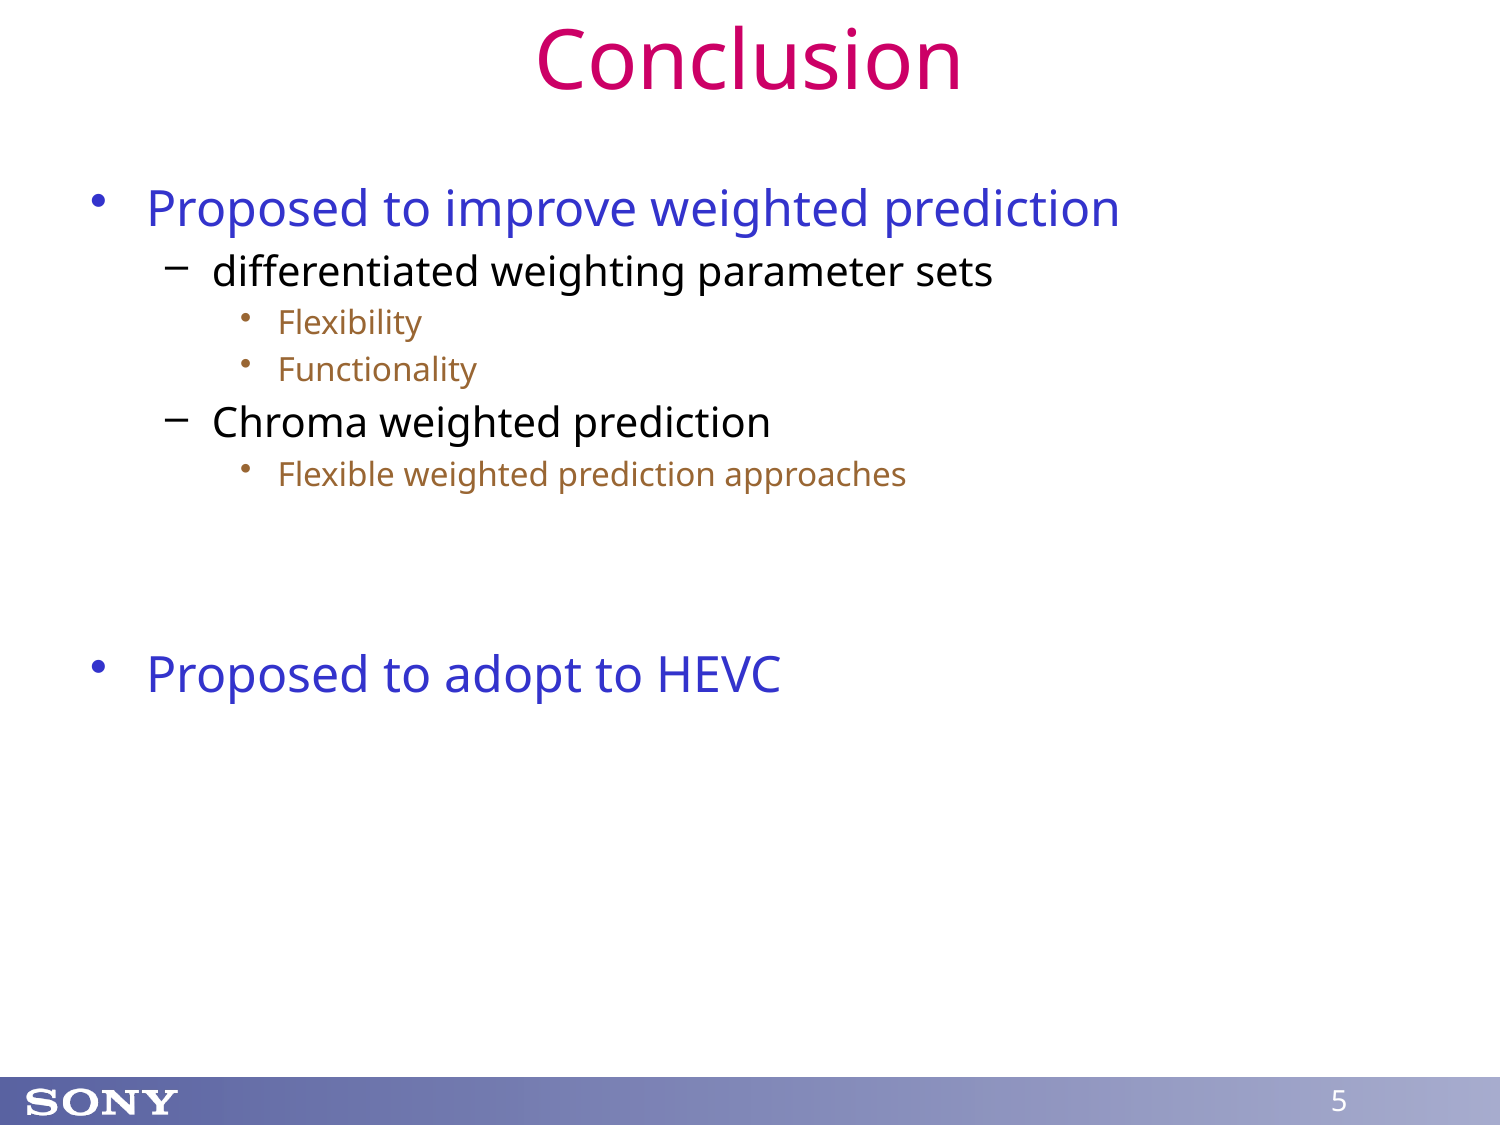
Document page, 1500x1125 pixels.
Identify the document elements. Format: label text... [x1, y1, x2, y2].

list Proposed to improve weighted prediction differentiated weighting parameter sets Flexibility Functionality Chroma weighted prediction Flexible weighted prediction approaches Proposed to adopt to HEVC [74, 168, 1444, 1032]
slide_number 5 [1049, 1074, 1363, 1125]
picture [26, 1088, 178, 1116]
title Conclusion [112, 0, 1388, 115]
